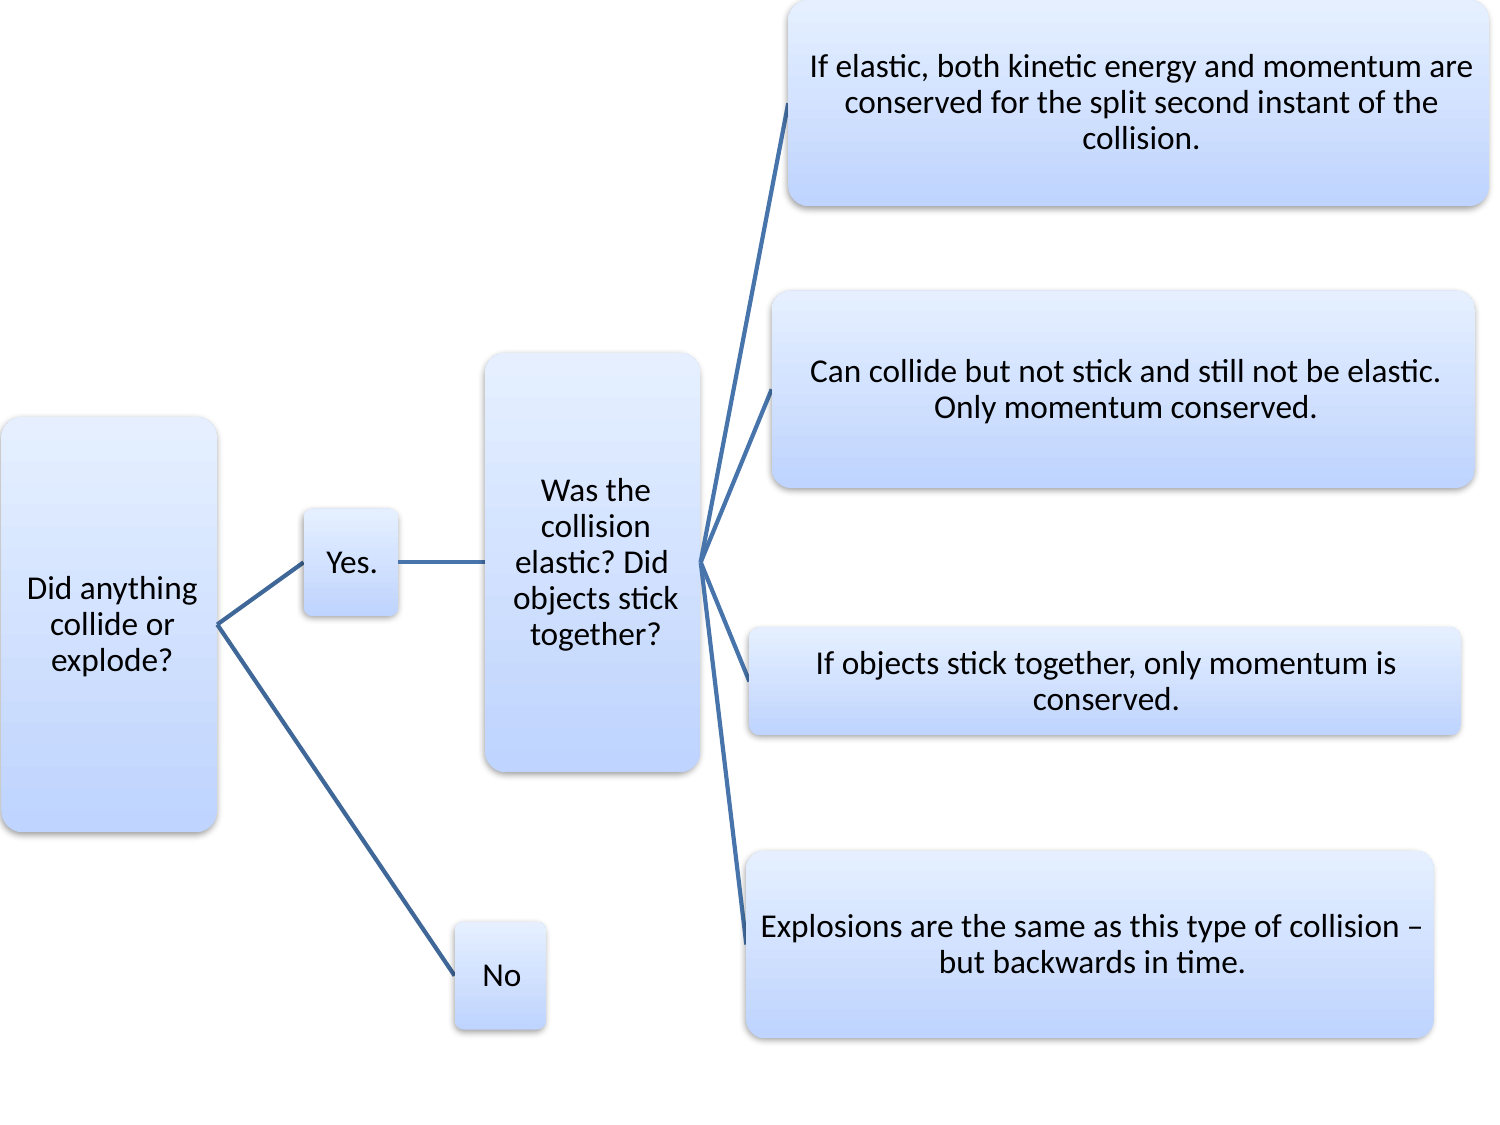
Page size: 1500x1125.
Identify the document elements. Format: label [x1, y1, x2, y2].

text_box [0, 0, 1500, 1125]
